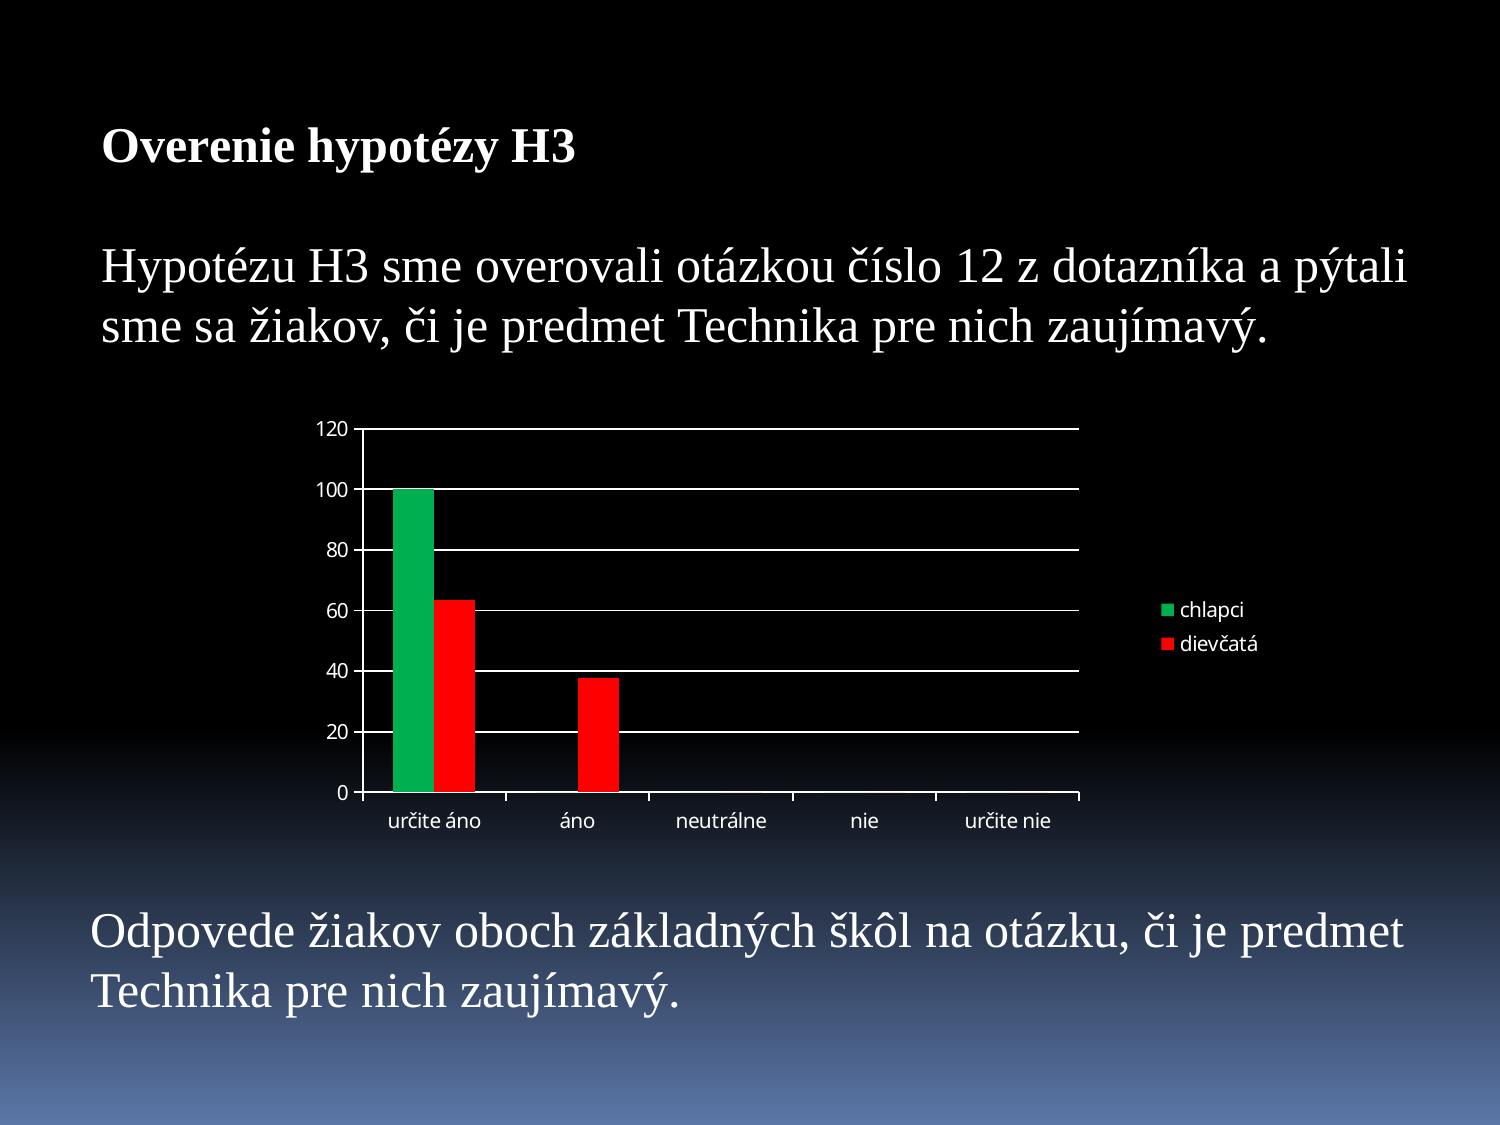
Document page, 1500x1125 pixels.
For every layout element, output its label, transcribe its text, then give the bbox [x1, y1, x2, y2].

text_box Odpovede žiakov oboch základných škôl na otázku, či je predmet Technika pre nich zaujímavý. [75, 890, 1433, 1026]
chart [222, 386, 1278, 868]
text_box Overenie hypotézy H3 Hypotézu H3 sme overovali otázkou číslo 12 z dotazníka a pýtali sme sa žiakov, či je predmet Technika pre nich zaujímavý. [86, 105, 1437, 406]
